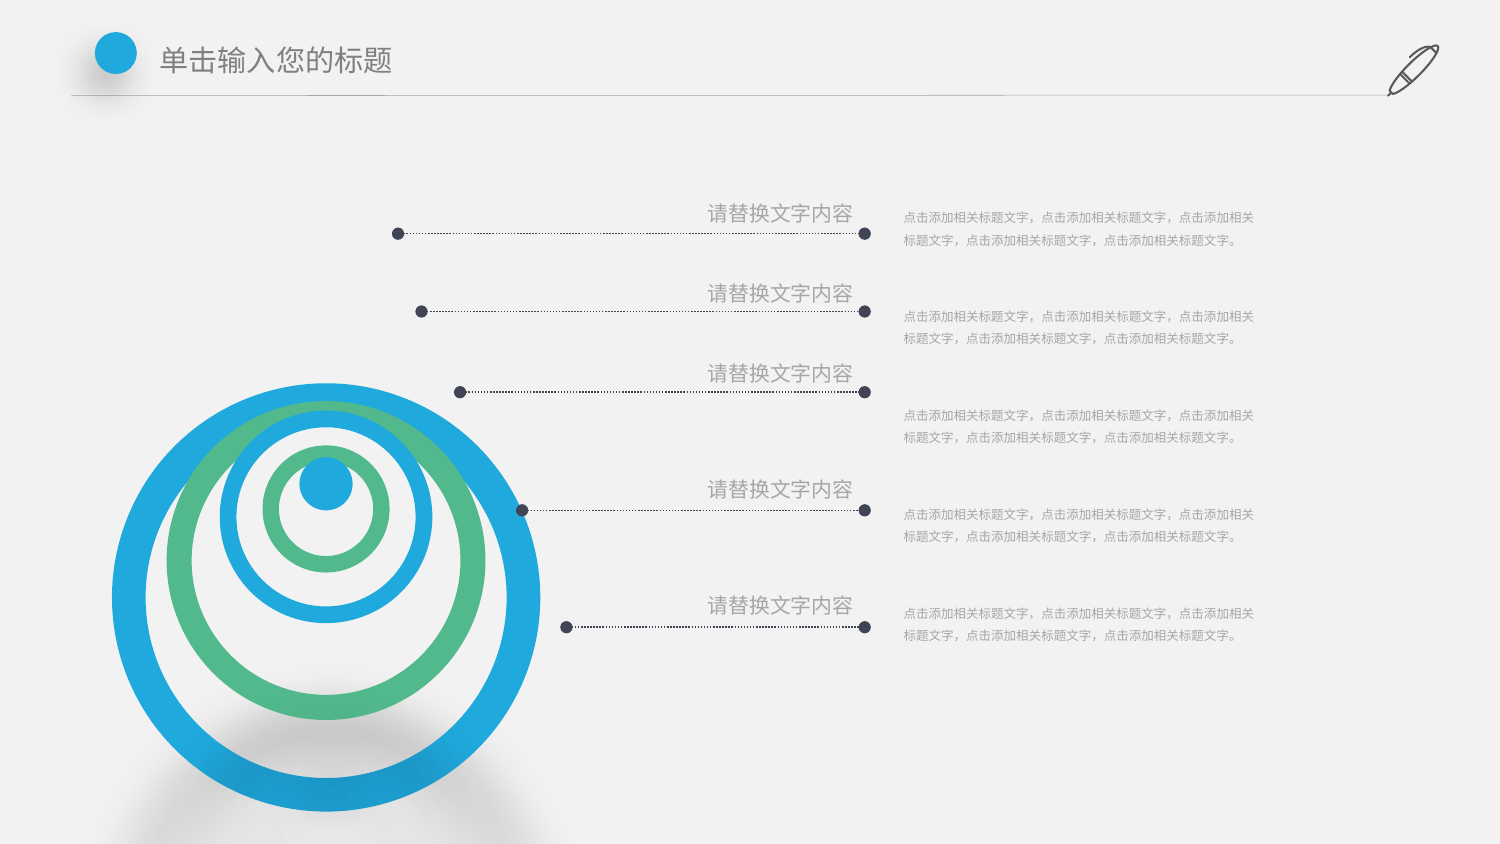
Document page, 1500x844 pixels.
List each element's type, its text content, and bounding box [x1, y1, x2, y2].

text_box 请替换文字内容 [696, 190, 864, 231]
text_box [109, 381, 543, 769]
text_box [297, 455, 355, 513]
text_box 点击添加相关标题文字，点击添加相关标题文字，点击添加相关标题文字，点击添加相关标题文字，点击添加相关标题文字。 [892, 197, 1271, 253]
text_box 点击添加相关标题文字，点击添加相关标题文字，点击添加相关标题文字，点击添加相关标题文字，点击添加相关标题文字。 [892, 296, 1271, 352]
text_box 单击输入您的标题 [145, 35, 511, 84]
text_box 请替换文字内容 [696, 349, 864, 391]
text_box 请替换文字内容 [696, 582, 864, 623]
text_box 点击添加相关标题文字，点击添加相关标题文字，点击添加相关标题文字，点击添加相关标题文字，点击添加相关标题文字。 [892, 395, 1271, 451]
text_box 点击添加相关标题文字，点击添加相关标题文字，点击添加相关标题文字，点击添加相关标题文字，点击添加相关标题文字。 [892, 493, 1271, 550]
text_box [260, 443, 392, 575]
text_box [164, 398, 488, 720]
text_box 请替换文字内容 [696, 270, 864, 311]
text_box [217, 408, 435, 626]
text_box 请替换文字内容 [696, 466, 864, 508]
text_box 点击添加相关标题文字，点击添加相关标题文字，点击添加相关标题文字，点击添加相关标题文字，点击添加相关标题文字。 [892, 592, 1271, 649]
